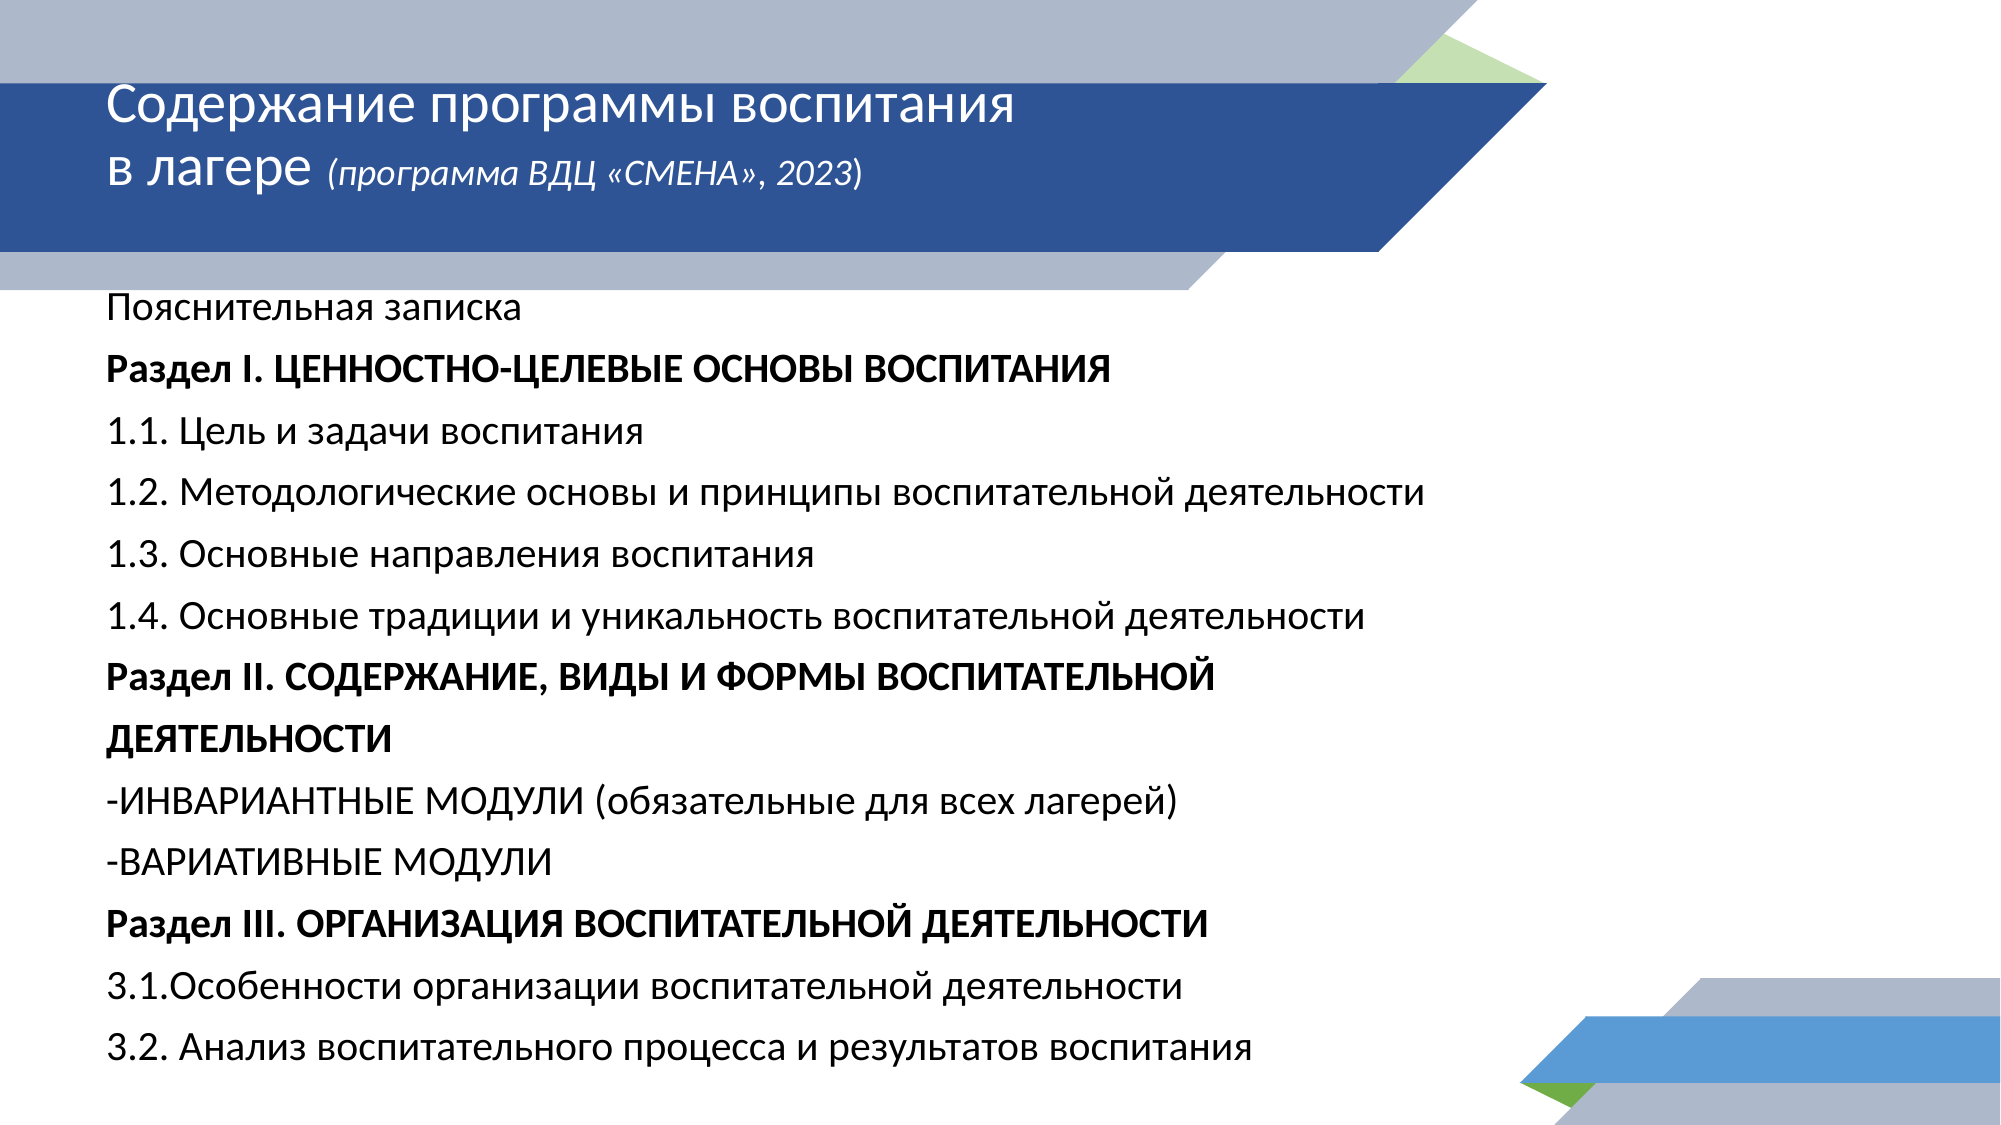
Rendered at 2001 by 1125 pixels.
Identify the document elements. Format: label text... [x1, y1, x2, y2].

list Содержание программы воспитания в лагере (программа ВДЦ «СМЕНА», 2023) Пояснительная записка Раздел I. ЦЕННОСТНО-ЦЕЛЕВЫЕ ОСНОВЫ ВОСПИТАНИЯ 1.1. Цель и задачи воспитания 1.2. Методологические основы и принципы воспитательной деятельности 1.3. Основные направления воспитания 1.4. Основные традиции и уникальность воспитательной деятельности Раздел II. СОДЕРЖАНИЕ, ВИДЫ И ФОРМЫ ВОСПИТАТЕЛЬНОЙ ДЕЯТЕЛЬНОСТИ -ИНВАРИАНТНЫЕ МОДУЛИ (обязательные для всех лагерей) -ВАРИАТИВНЫЕ МОДУЛИ Раздел III. ОРГАНИЗАЦИЯ ВОСПИТАТЕЛЬНОЙ ДЕЯТЕЛЬНОСТИ 3.1.Особенности организации воспитательной деятельности 3.2. Анализ воспитательного процесса и результатов воспитания [68, 56, 1922, 1103]
